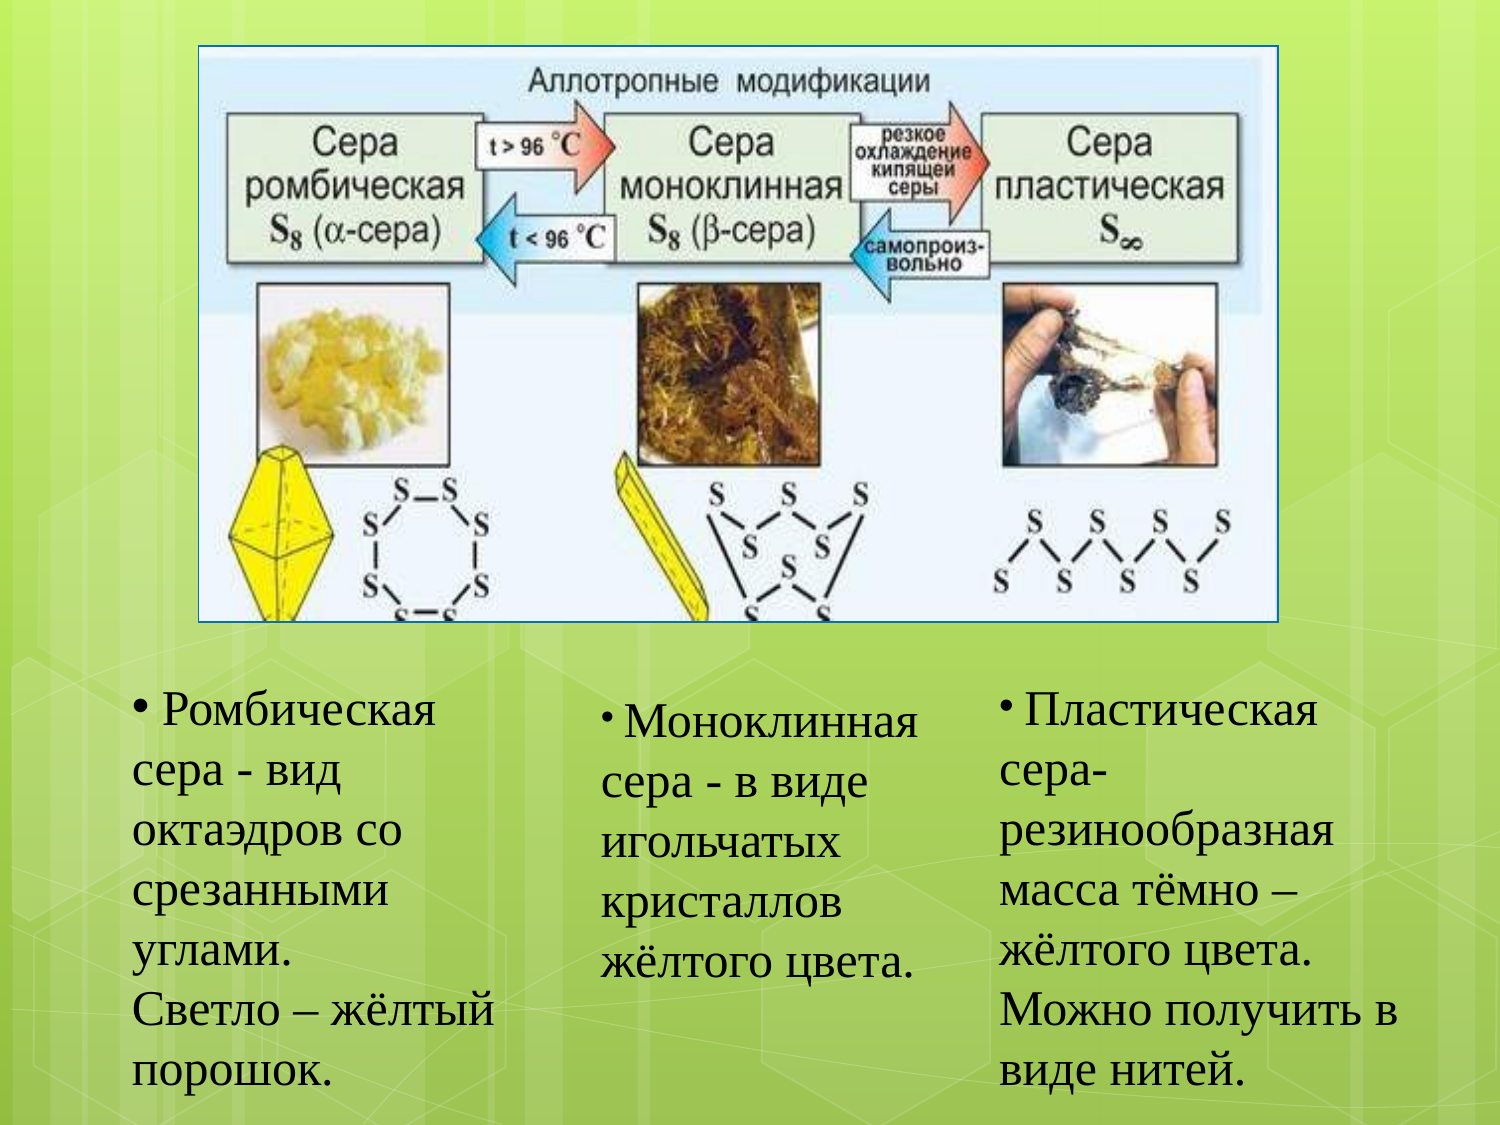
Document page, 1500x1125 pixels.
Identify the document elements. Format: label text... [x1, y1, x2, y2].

text_box Моноклинная сера - в виде игольчатых кристаллов жёлтого цвета. [586, 679, 961, 995]
text_box Ромбическая сера - вид октаэдров со срезанными углами. Светло – жёлтый порошок. [117, 667, 539, 1103]
picture [198, 46, 1278, 622]
text_box Пластическая сера- резинообразная масса тёмно –жёлтого цвета. Можно получить в виде нитей. [984, 667, 1454, 1103]
